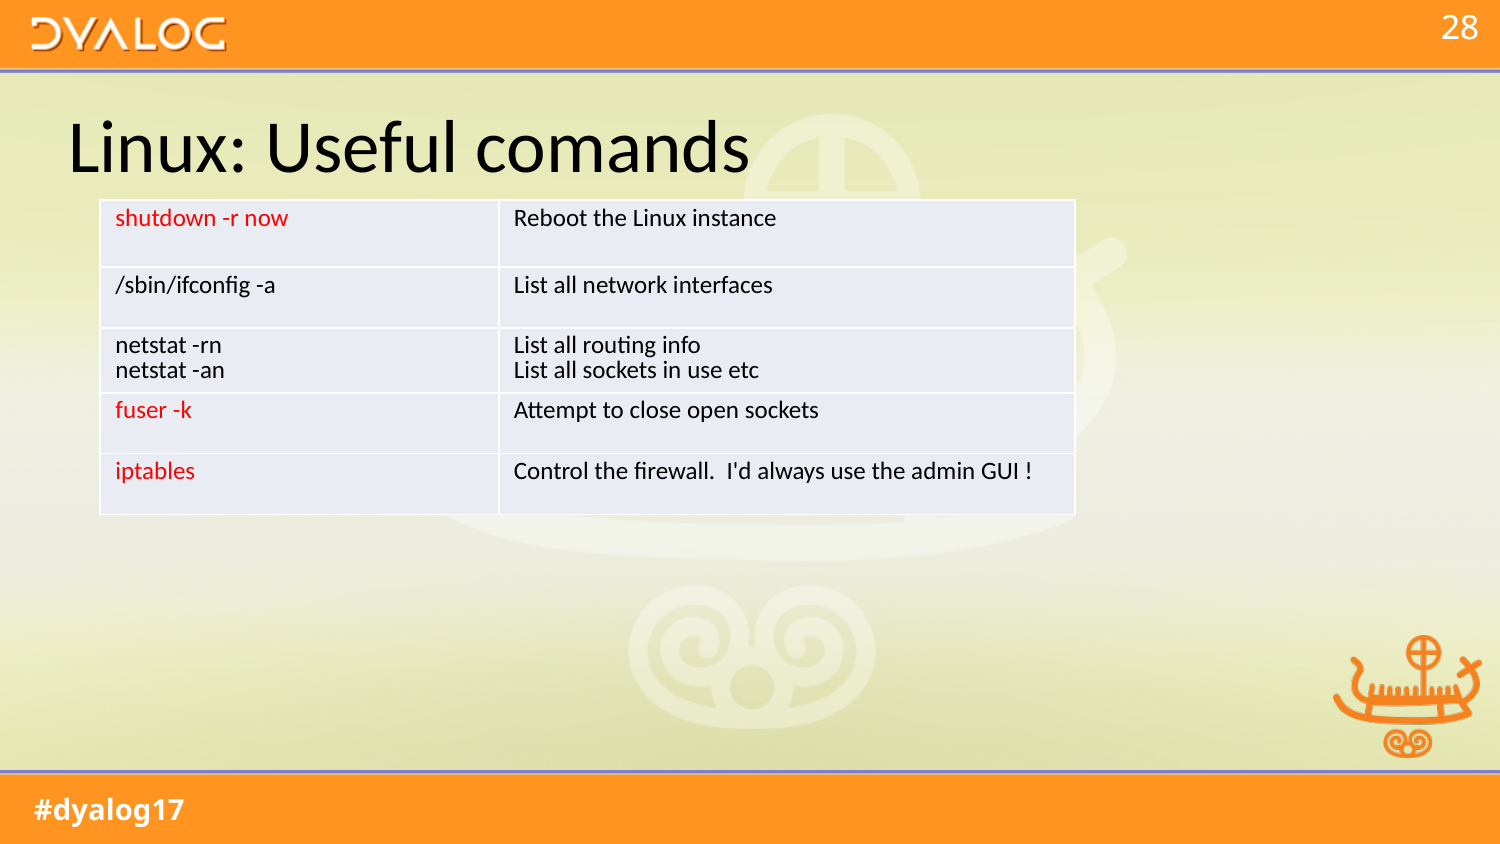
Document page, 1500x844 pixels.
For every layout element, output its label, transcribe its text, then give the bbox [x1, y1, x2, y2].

table_cell iptables [101, 454, 498, 514]
table_cell Control the firewall. I'd always use the admin GUI ! [500, 454, 1074, 514]
table_header Reboot the Linux instance [500, 201, 1074, 266]
table_cell List all routing info List all sockets in use etc [500, 329, 1074, 392]
table_cell Attempt to close open sockets [500, 394, 1074, 453]
picture [0, 0, 1500, 844]
table_cell /sbin/ifconfig -a [101, 268, 498, 327]
table_cell netstat -rn netstat -an [101, 329, 498, 392]
title Linux: Useful comands [53, 94, 1425, 192]
table_cell List all network interfaces [500, 268, 1074, 327]
table_cell fuser -k [101, 394, 498, 453]
table_header shutdown -r now [101, 201, 498, 266]
